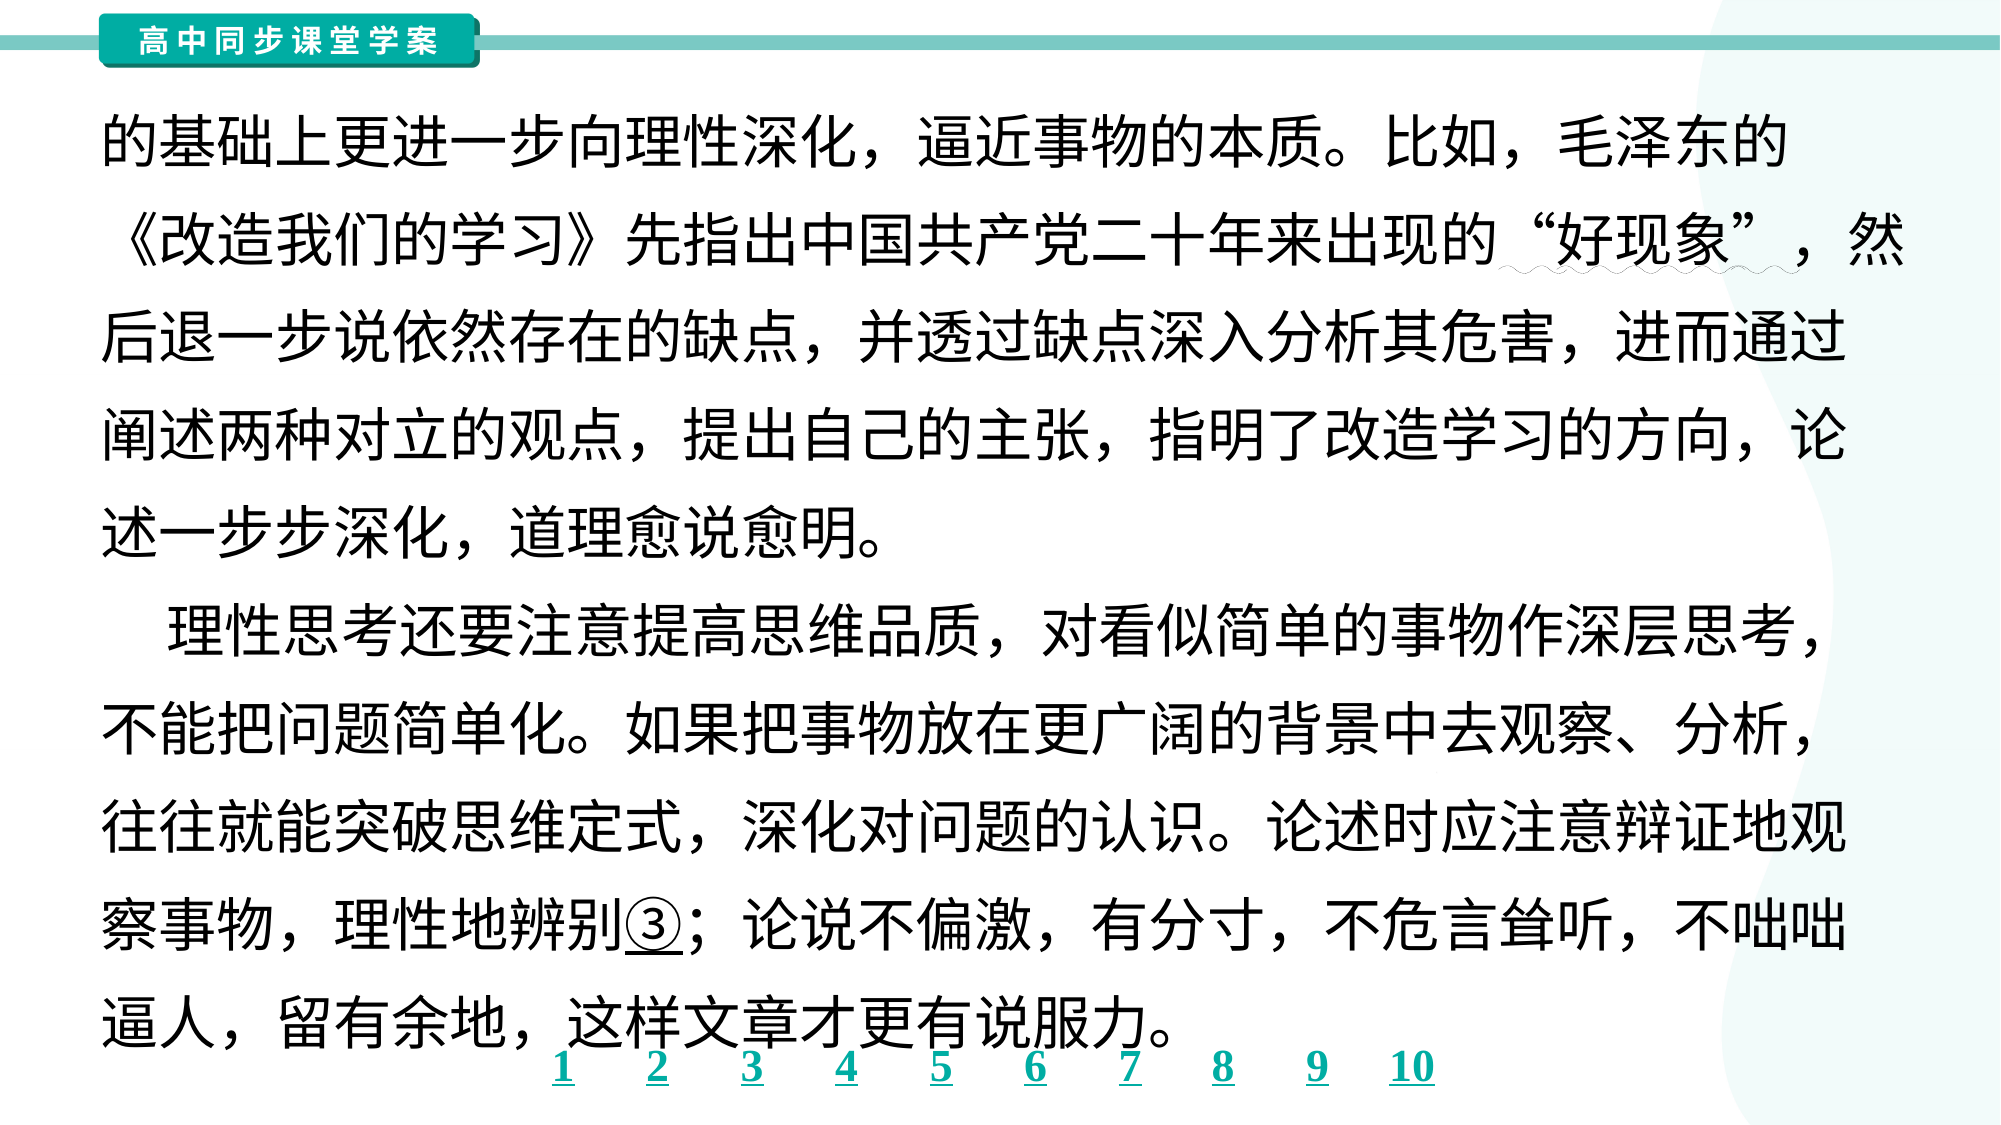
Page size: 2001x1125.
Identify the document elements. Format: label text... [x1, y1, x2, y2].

picture [0, 0, 2000, 1125]
text_box 的基础上更进一步向理性深化，逼近事物的本质。比如，毛泽东的 《改造我们的学习》先指出中国共产党二十年来出现的“好现象”，然 后退一步说依然存在的缺点，并透过缺点深入分析其危害，进而通过 阐述两种对立的观点，提出自己的主张，指明了改造学习的方向，论 述一步步深化，道理愈说愈明。 理性思考还要注意提高思维品质，对看似简单的事物作深层思考， 不能把问题简单化。如果把事物放在更广阔的背景中去观察、分析， 往往就能突破思维定式，深化对问题的认识。论述时应注意辩证地观 察事物，理性地辨别③；论说不偏激，有分寸，不危言耸听，不咄咄 逼人，留有余地，这样文章才更有说服力。 [100, 76, 1899, 1056]
